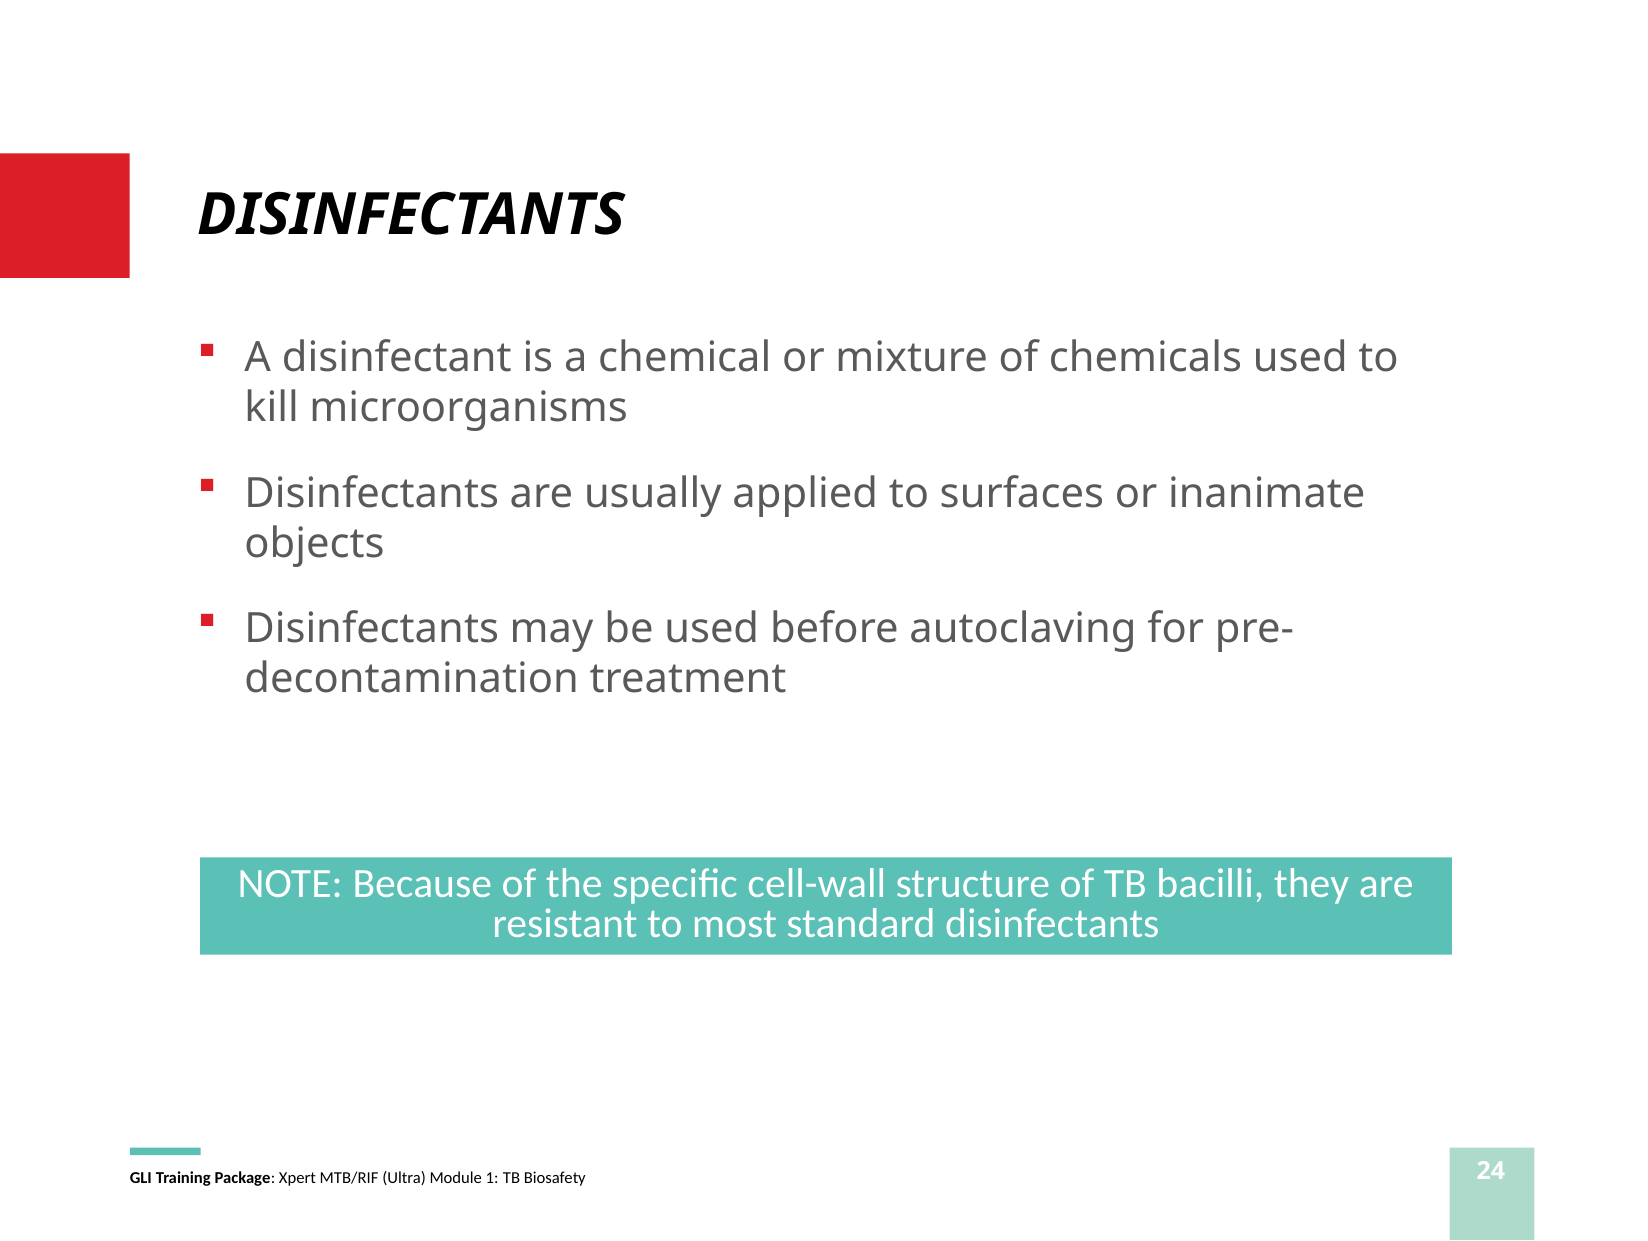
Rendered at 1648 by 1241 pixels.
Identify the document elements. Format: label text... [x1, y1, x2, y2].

list A disinfectant is a chemical or mixture of chemicals used to kill microorganisms Disinfectants are usually applied to surfaces or inanimate objects Disinfectants may be used before autoclaving for pre-decontamination treatment [197, 330, 1450, 1087]
title DISINFECTANTS [197, 153, 1450, 278]
text_box NOTE: Because of the specific cell-wall structure of TB bacilli, they are resistant to most standard disinfectants [200, 857, 1452, 955]
